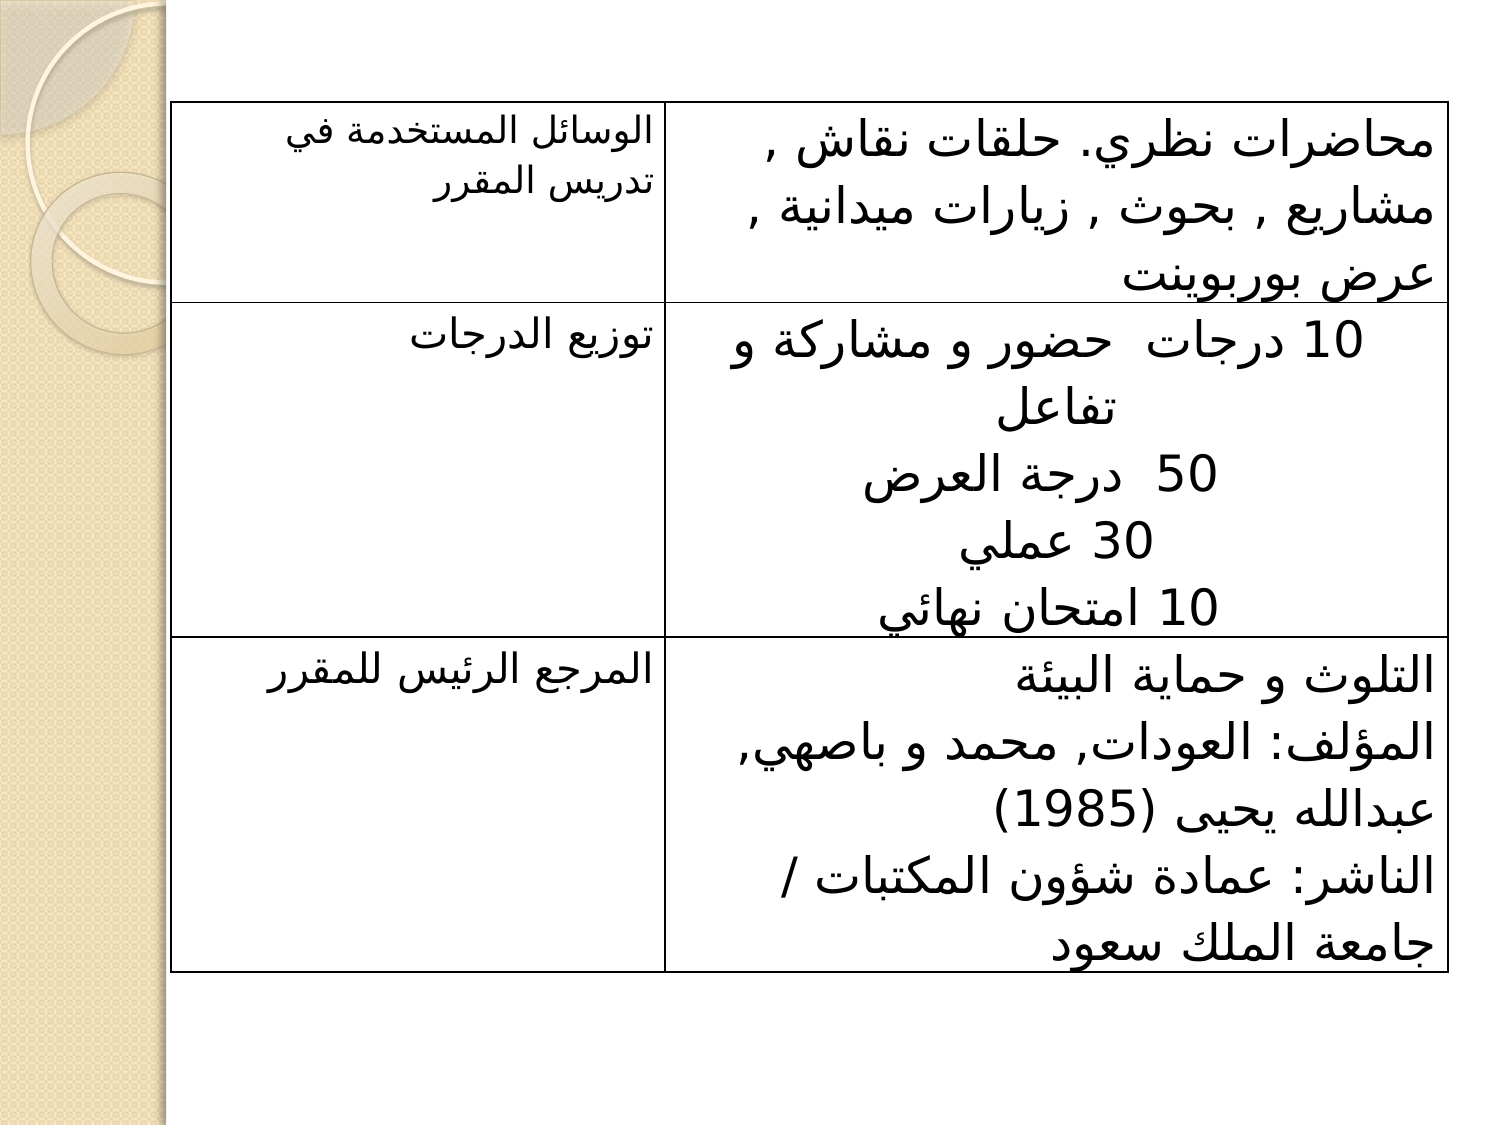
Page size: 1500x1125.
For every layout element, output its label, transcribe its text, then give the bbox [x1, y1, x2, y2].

table_header محاضرات نظري. حلقات نقاش , مشاريع , بحوث , زيارات ميدانية , عرض بوربوينت [666, 103, 1447, 302]
table_cell التلوث و حماية البيئة المؤلف: العودات, محمد و باصهي, عبدالله يحيى (1985) الناشر: عمادة شؤون المكتبات / جامعة الملك سعود [666, 638, 1447, 971]
table_cell 10 درجات حضور و مشاركة و تفاعل 50 درجة العرض 30 عملي 10 امتحان نهائي [666, 303, 1447, 636]
table_cell توزيع الدرجات [172, 303, 664, 636]
table_header الوسائل المستخدمة في تدريس المقرر [172, 103, 664, 302]
table_cell المرجع الرئيس للمقرر [172, 638, 664, 971]
